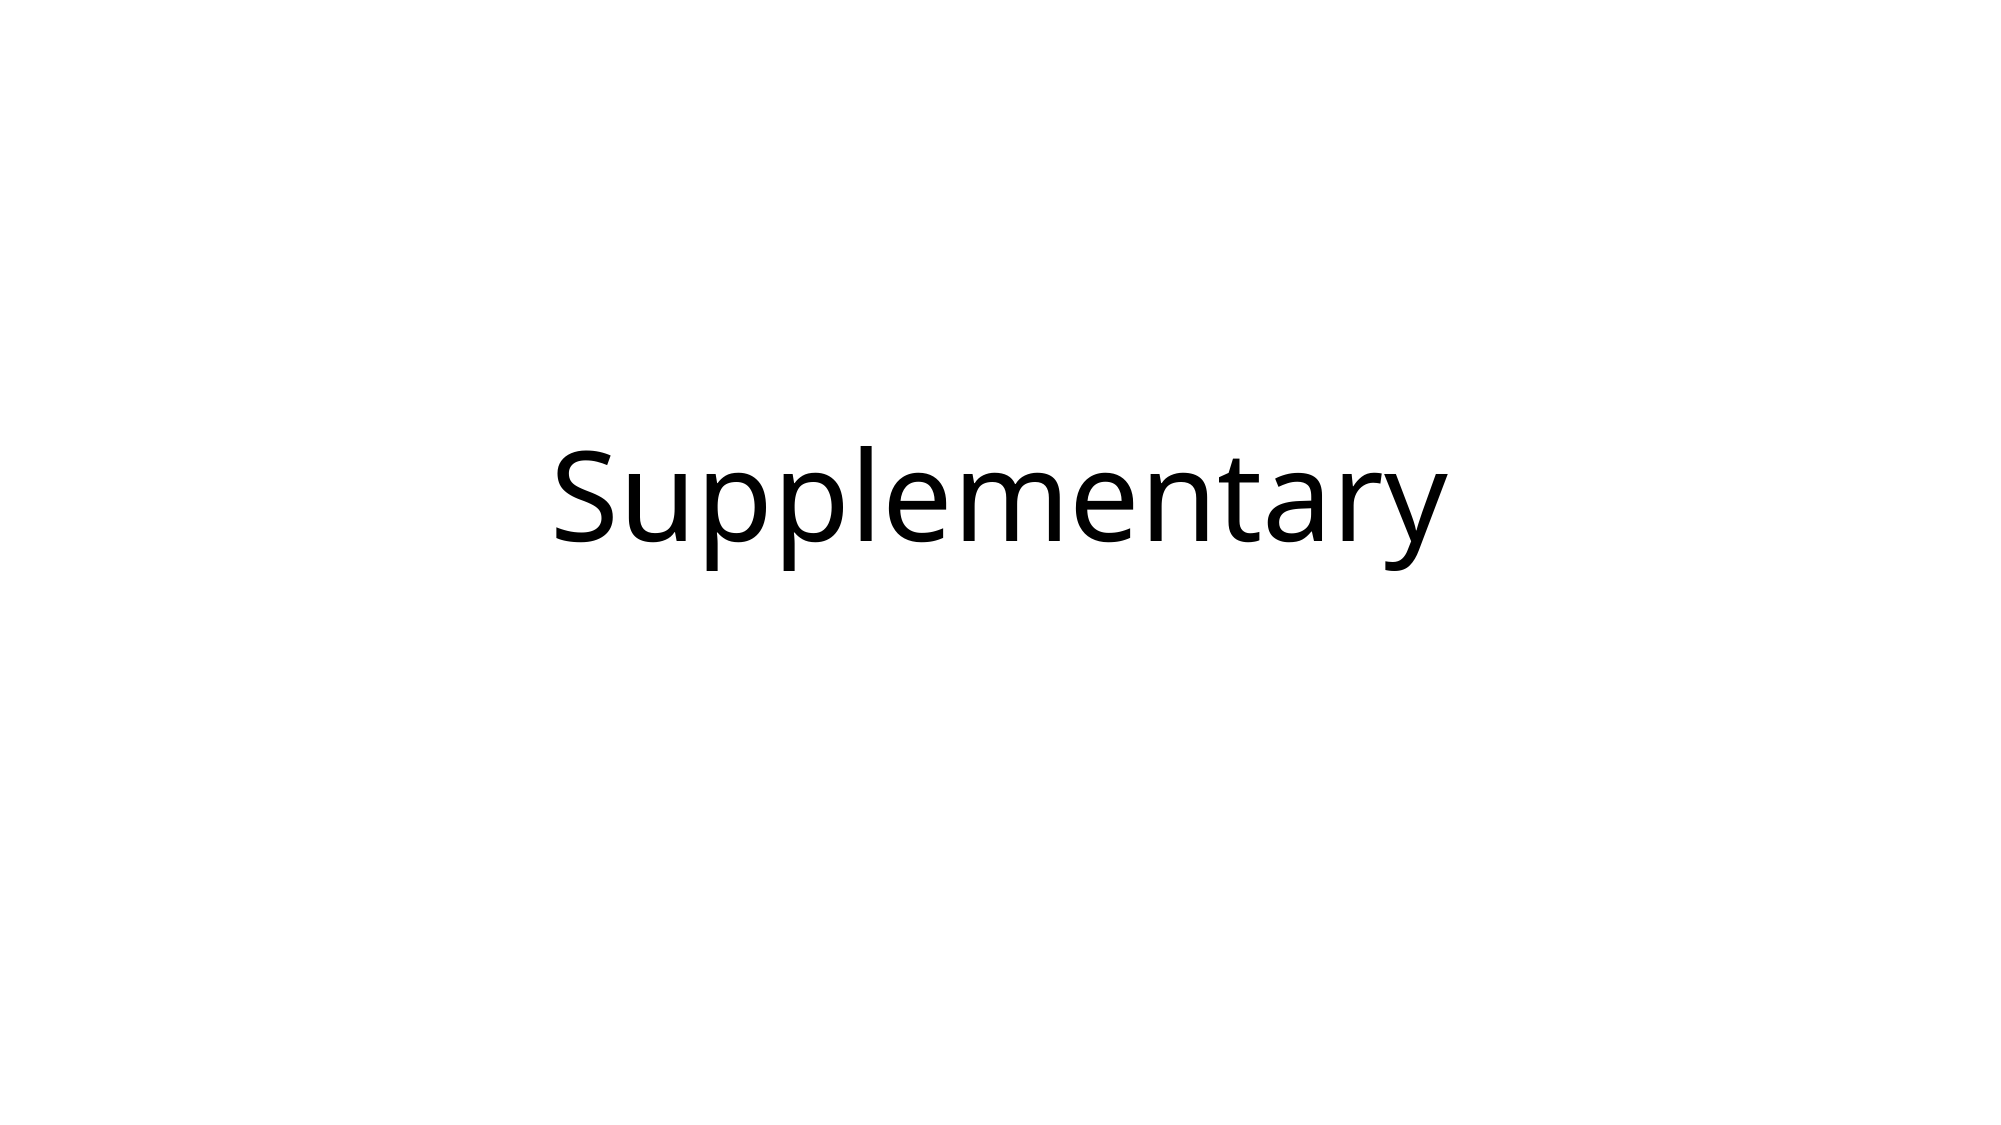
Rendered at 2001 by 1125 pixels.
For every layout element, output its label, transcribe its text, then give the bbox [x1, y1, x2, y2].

title Supplementary [249, 184, 1750, 576]
